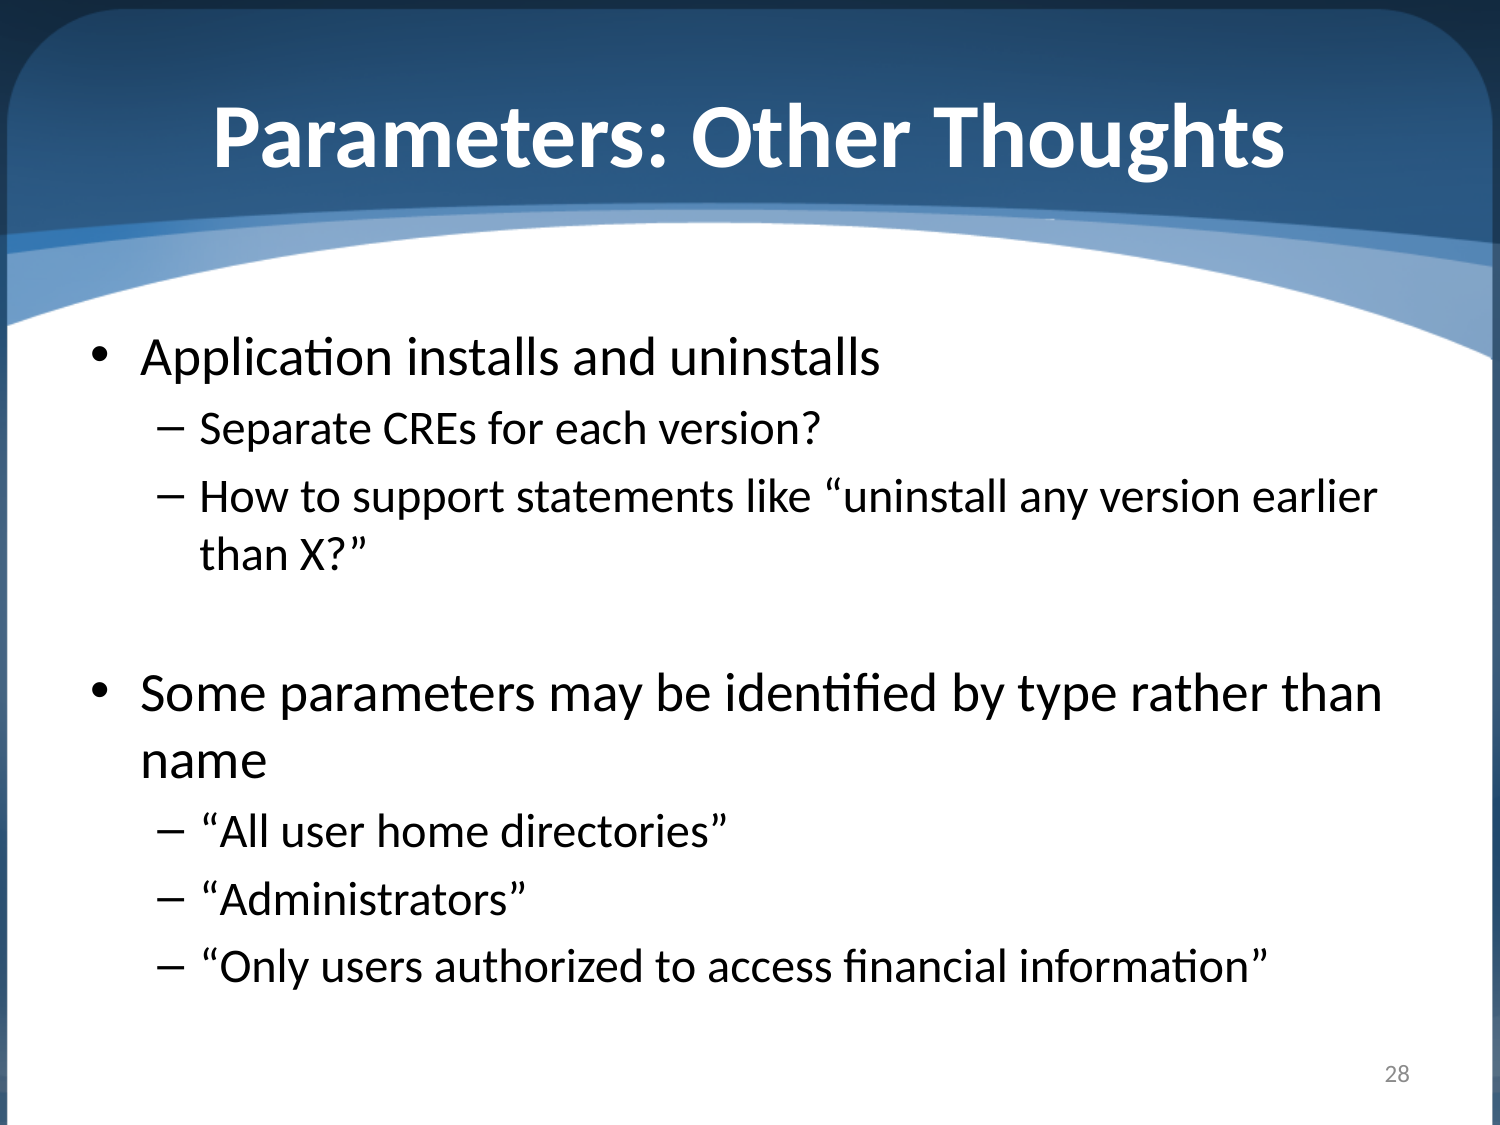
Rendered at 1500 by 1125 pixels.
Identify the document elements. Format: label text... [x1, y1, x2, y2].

picture [0, 0, 1500, 1125]
slide_number 28 [1074, 1042, 1425, 1103]
list Application installs and uninstalls Separate CREs for each version? How to support statements like “uninstall any version earlier than X?” Some parameters may be identified by type rather than name “All user home directories” “Administrators” “Only users authorized to access financial information” [74, 312, 1426, 1006]
title Parameters: Other Thoughts [75, 37, 1425, 225]
